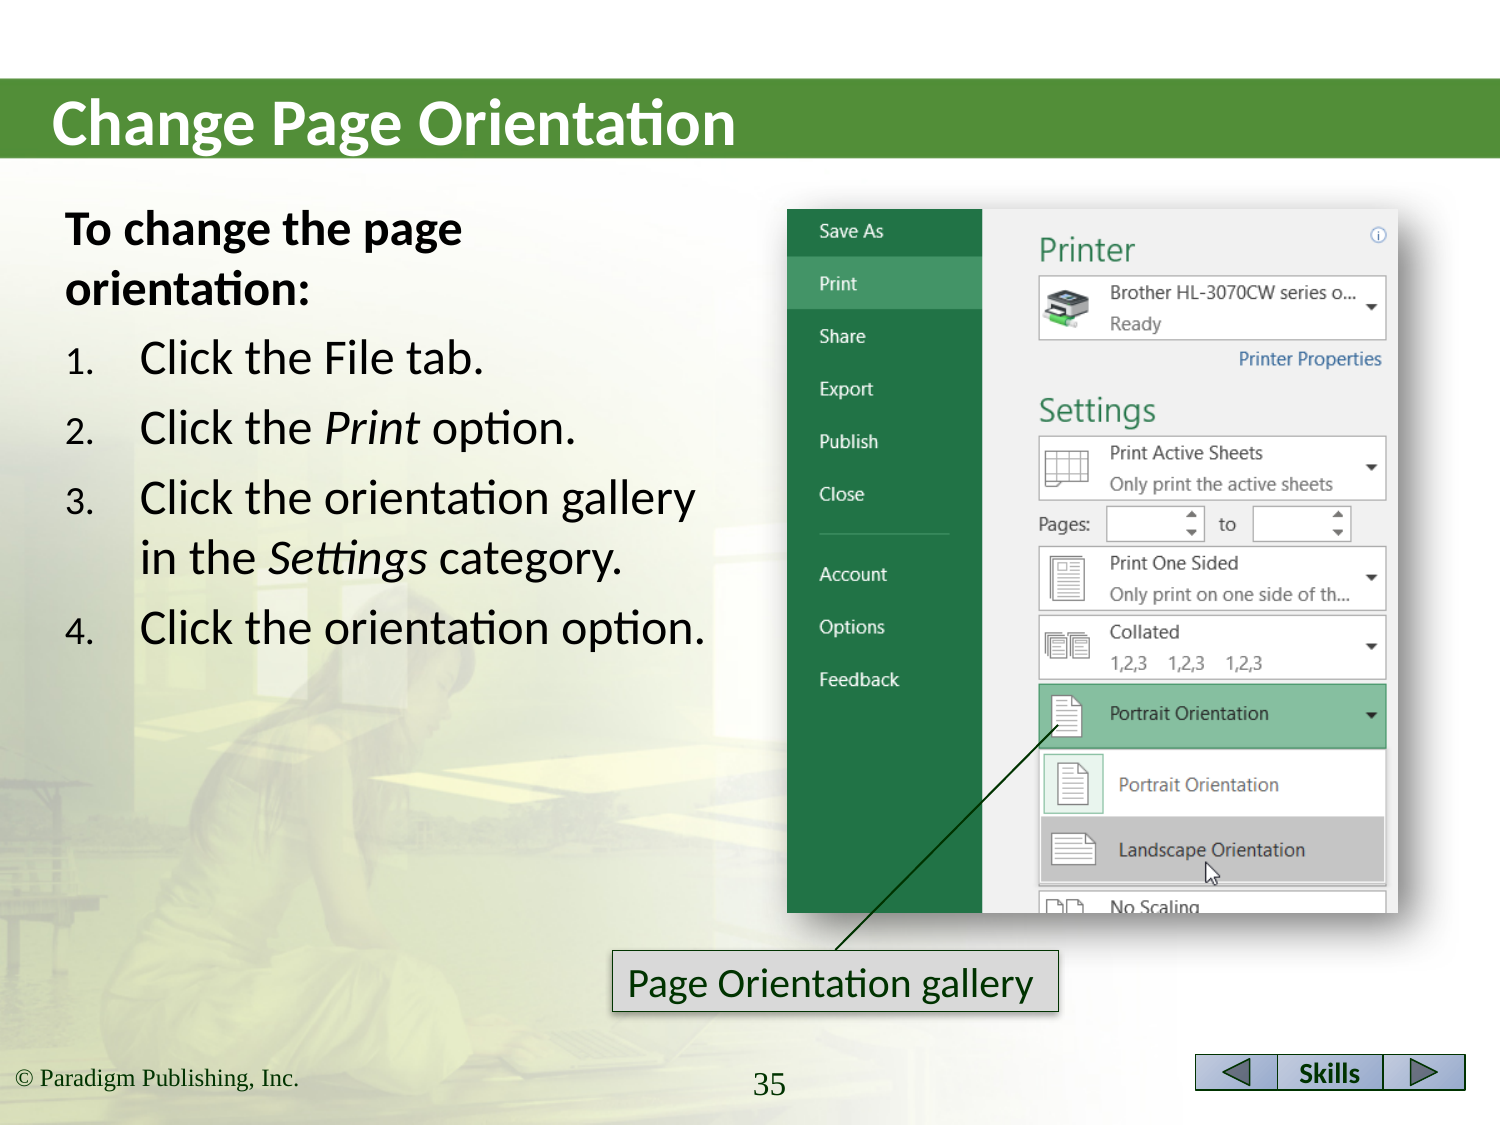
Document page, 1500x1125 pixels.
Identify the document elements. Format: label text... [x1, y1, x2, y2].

text_box Page Orientation gallery [612, 950, 1059, 1012]
list To change the page orientation: Click the File tab. Click the Print option. Click the orientation gallery in the Settings category. Click the orientation option. [50, 187, 725, 763]
title Change Page Orientation [37, 71, 1463, 159]
picture [0, 0, 1500, 1125]
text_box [835, 724, 1059, 951]
